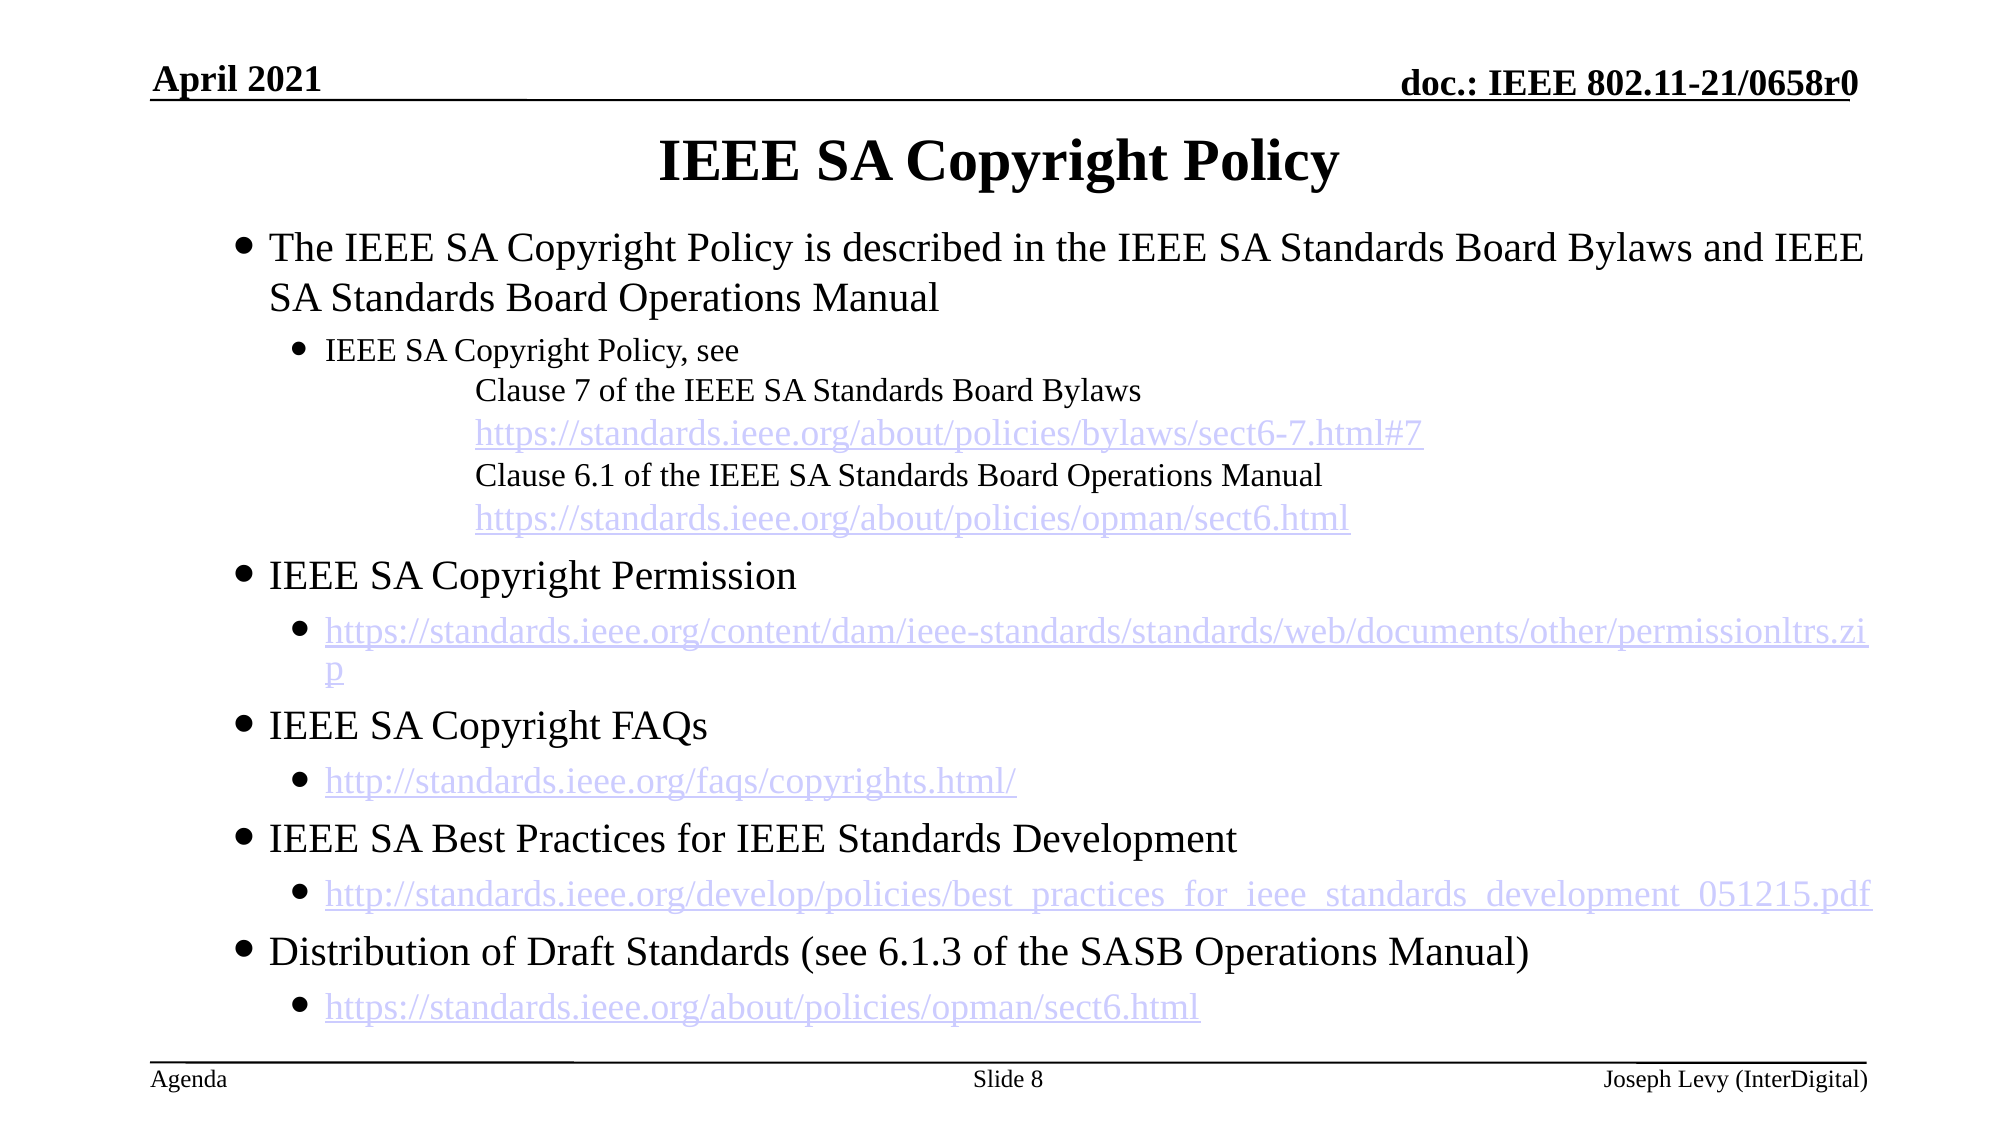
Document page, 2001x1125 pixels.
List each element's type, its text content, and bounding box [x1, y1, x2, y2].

slide_number Slide 8 [950, 1061, 1067, 1123]
title IEEE SA Copyright Policy [149, 112, 1850, 201]
list The IEEE SA Copyright Policy is described in the IEEE SA Standards Board Bylaws and IEEE SA Standards Board Operations Manual IEEE SA Copyright Policy, see Clause 7 of the IEEE SA Standards Board Bylaws https://standards.ieee.org/about/policies/bylaws/sect6-7.html#7 Clause 6.1 of the IEEE SA Standards Board Operations Manual https://standards.ieee.org/about/policies/opman/sect6.html IEEE SA Copyright Permission https://standards.ieee.org/content/dam/ieee-standards/standards/web/documents/other/permissionltrs.zip IEEE SA Copyright FAQs http://standards.ieee.org/faqs/copyrights.html/ IEEE SA Best Practices for IEEE Standards Development http://standards.ieee.org/develop/policies/best_practices_for_ieee_standards_development_051215.pdf Distribution of Draft Standards (see 6.1.3 of the SASB Operations Manual) https://standards.ieee.org/about/policies/opman/sect6.html [105, 212, 1895, 1063]
footer Joseph Levy (InterDigital) [1171, 1061, 1869, 1093]
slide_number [152, 54, 563, 100]
